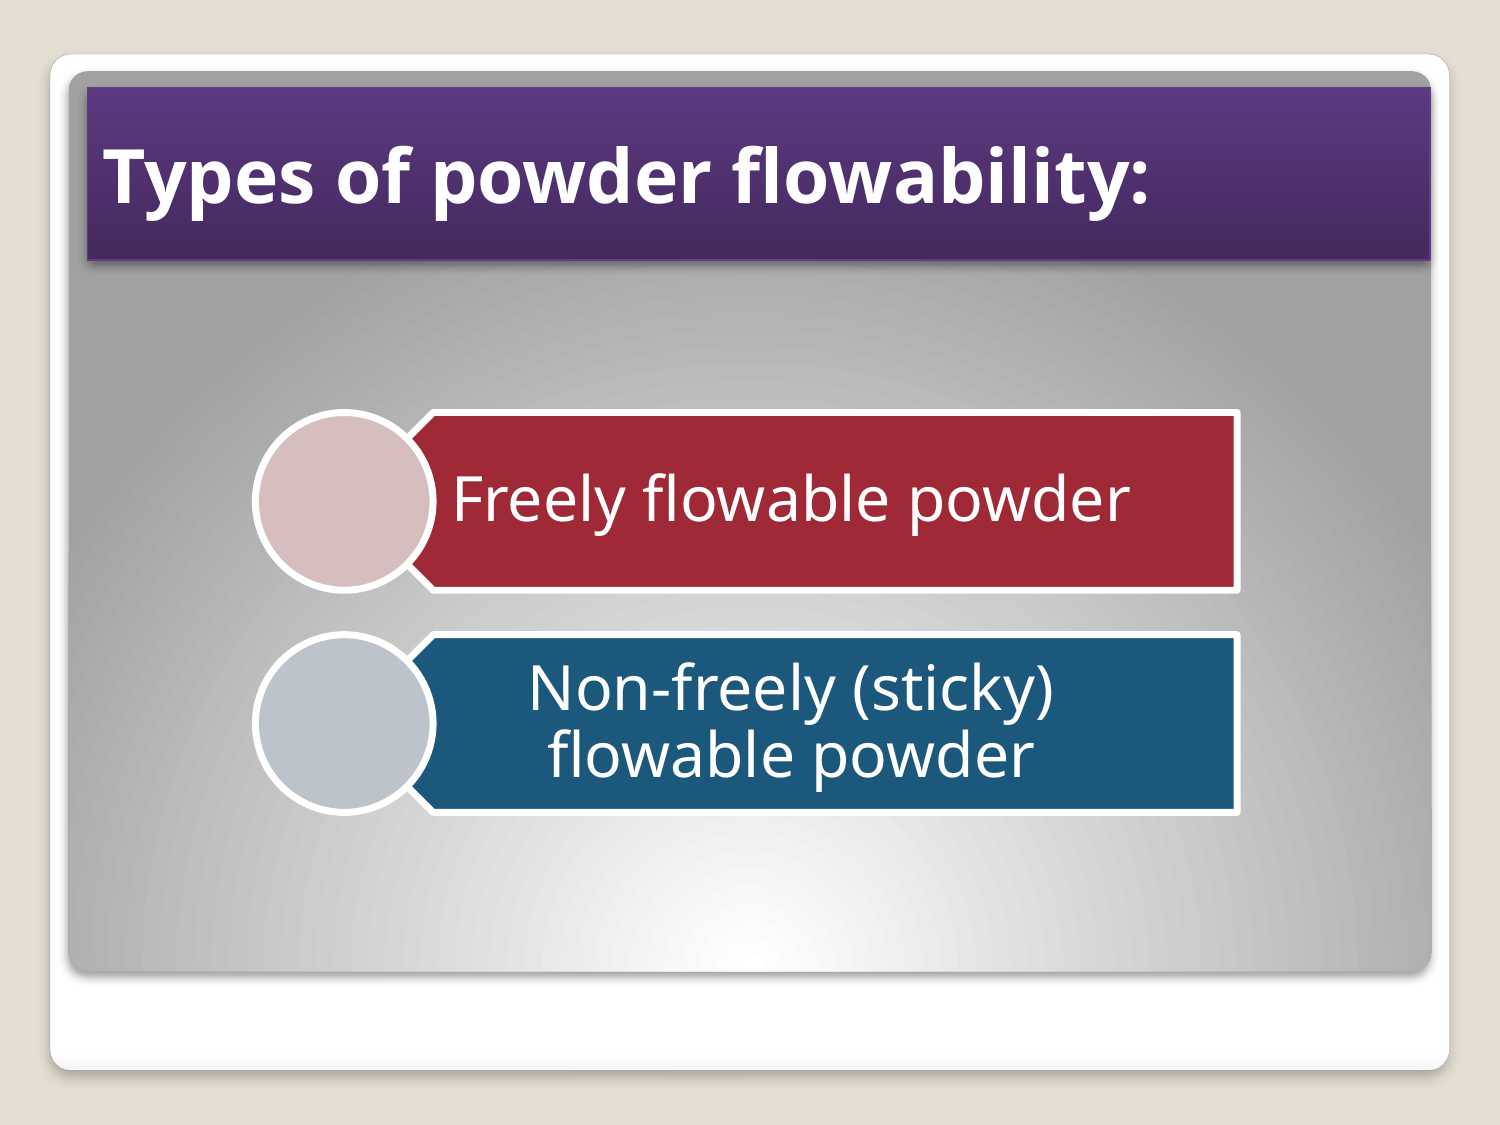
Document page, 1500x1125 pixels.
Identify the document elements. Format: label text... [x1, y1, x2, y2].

title Types of powder flowability: [87, 87, 1431, 261]
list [74, 412, 1418, 813]
